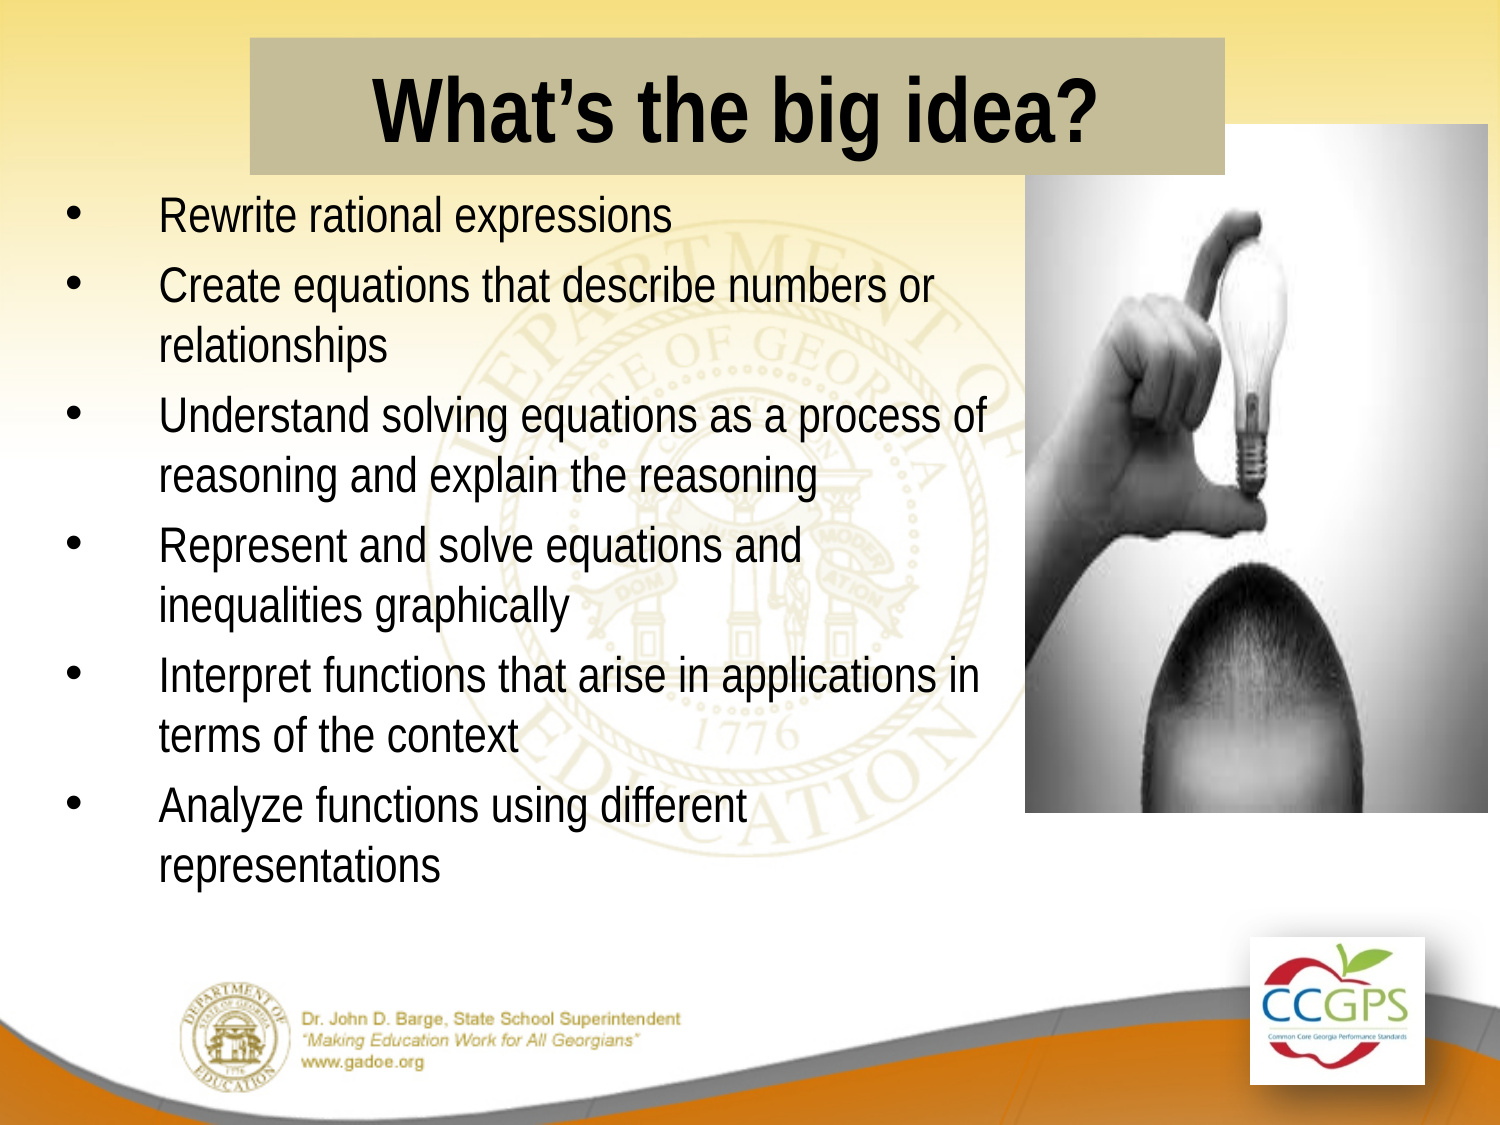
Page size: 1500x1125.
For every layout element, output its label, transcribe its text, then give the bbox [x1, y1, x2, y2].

subtitle Rewrite rational expressions Create equations that describe numbers or relationships Understand solving equations as a process of reasoning and explain the reasoning Represent and solve equations and inequalities graphically Interpret functions that arise in applications in terms of the context Analyze functions using different representations [49, 174, 1026, 1038]
picture [0, 0, 1500, 1125]
title What’s the big idea? [249, 37, 1226, 174]
